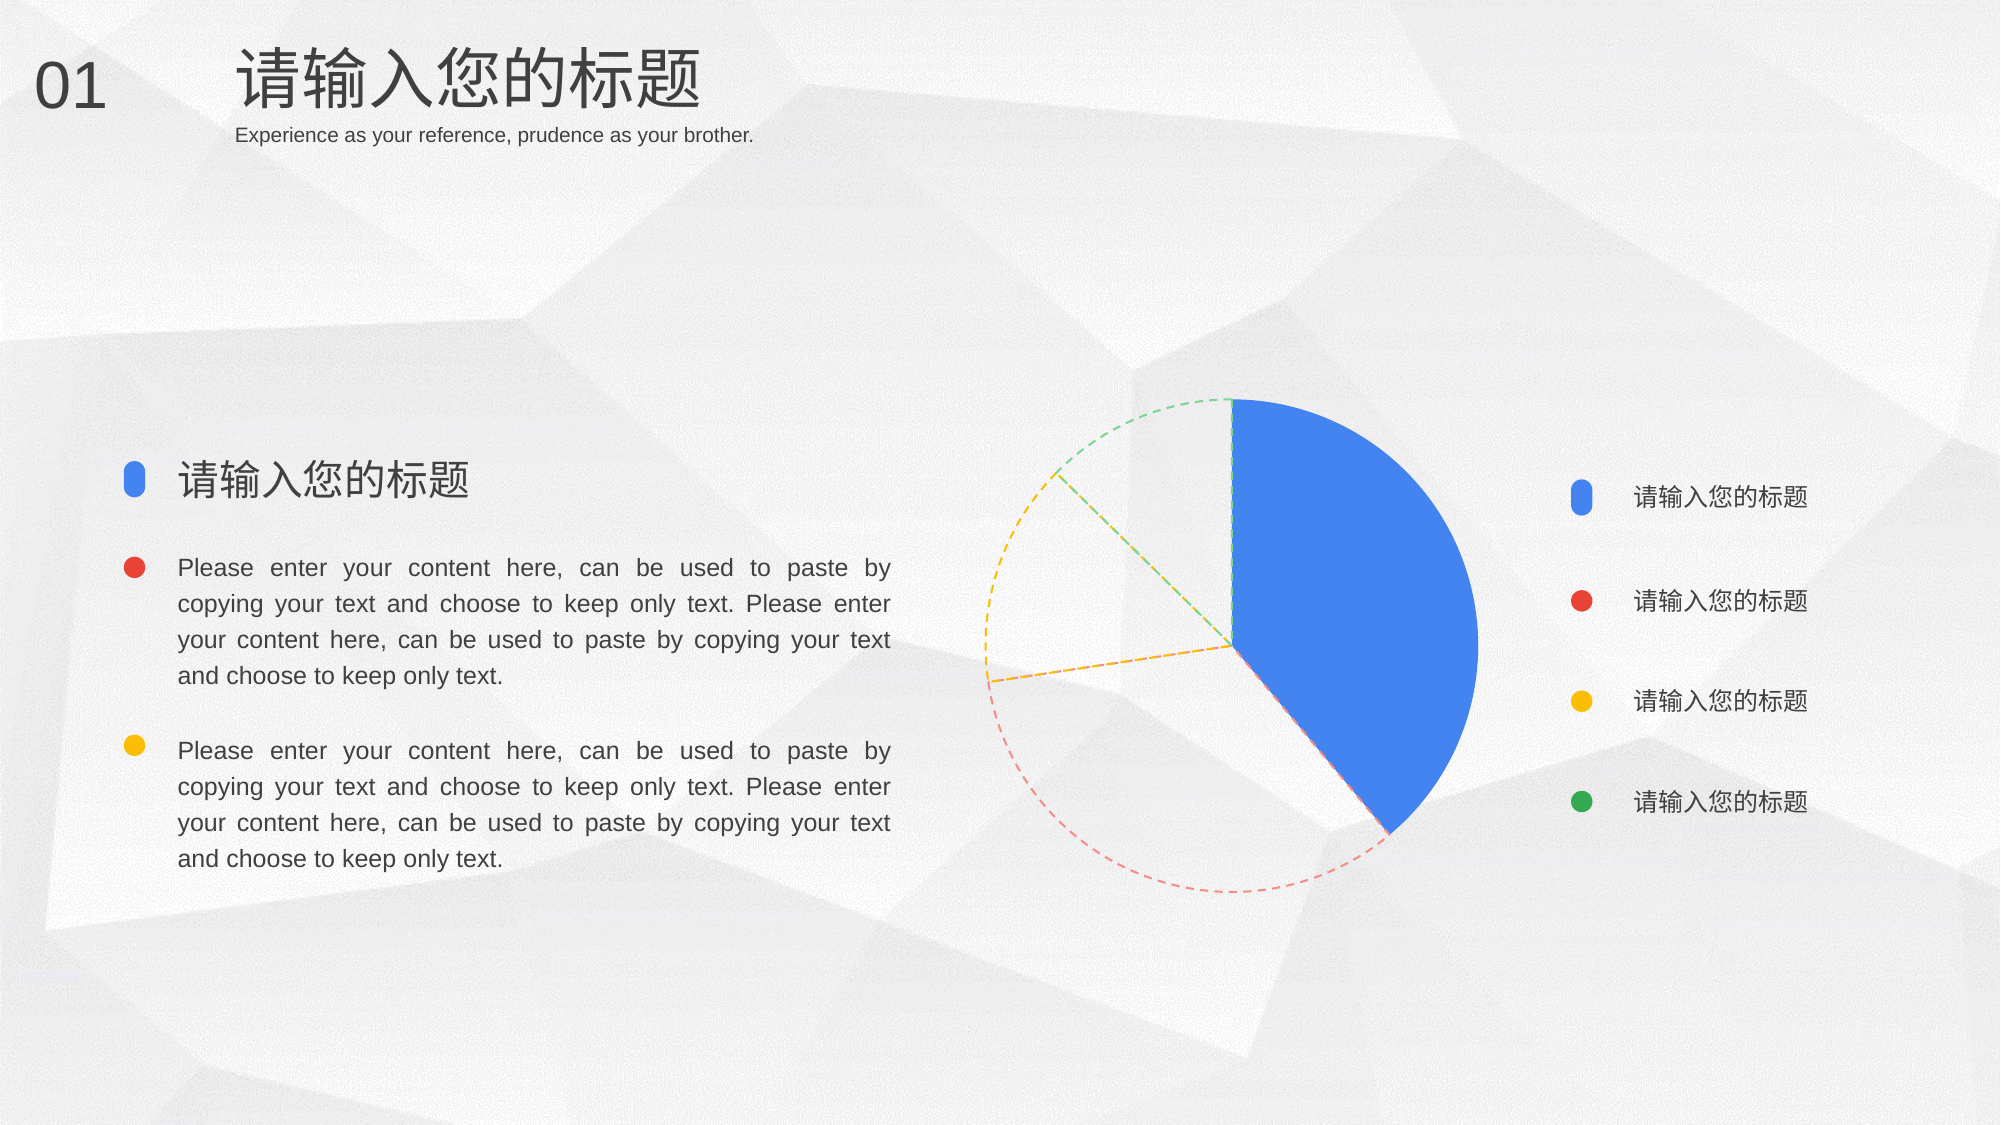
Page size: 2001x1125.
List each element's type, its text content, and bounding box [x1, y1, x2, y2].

text_box Please enter your content here, can be used to paste by copying your text and choose to keep only text. Please enter your content here, can be used to paste by copying your text and choose to keep only text. [162, 721, 856, 880]
text_box 请输入您的标题 [1635, 578, 1879, 623]
text_box 请输入您的标题 [1635, 778, 1879, 824]
text_box Experience as your reference, prudence as your brother. [220, 108, 871, 154]
chart [856, 386, 1635, 906]
text_box 01 [19, 34, 124, 130]
text_box 请输入您的标题 [1635, 473, 1879, 519]
text_box [122, 460, 147, 499]
text_box Please enter your content here, can be used to paste by copying your text and choose to keep only text. Please enter your content here, can be used to paste by copying your text and choose to keep only text. [162, 538, 856, 697]
text_box 请输入您的标题 [1635, 678, 1879, 724]
text_box 请输入您的标题 [220, 29, 796, 108]
picture [0, 0, 2001, 1125]
text_box [122, 555, 147, 580]
text_box [122, 733, 147, 758]
text_box 请输入您的标题 [162, 446, 651, 512]
